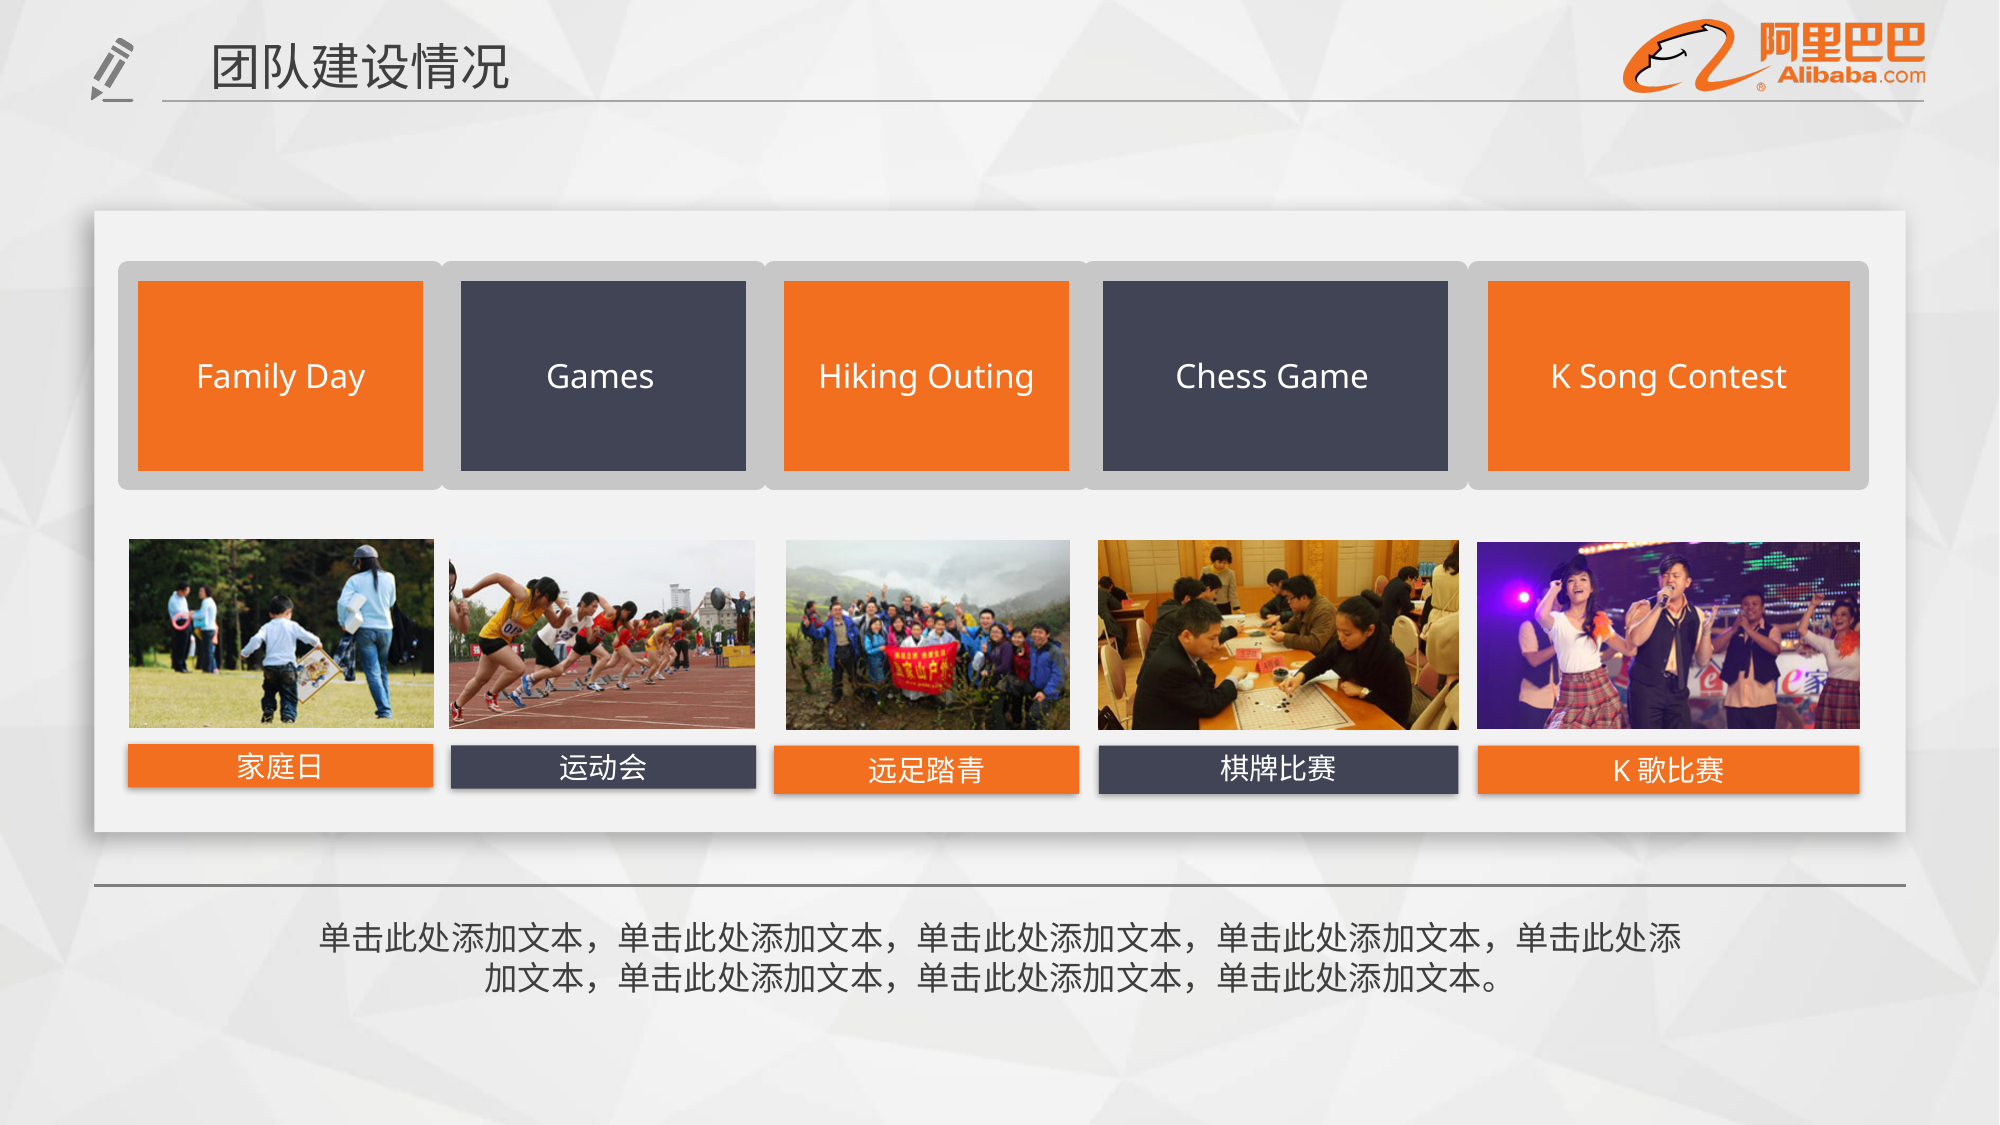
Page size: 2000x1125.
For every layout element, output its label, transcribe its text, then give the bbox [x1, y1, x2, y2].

text_box [93, 52, 115, 82]
text_box [90, 86, 104, 101]
text_box 团队建设情况 [196, 28, 526, 100]
text_box [104, 59, 126, 89]
text_box [102, 98, 134, 102]
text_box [773, 270, 1080, 795]
text_box 单击此处添加文本，单击此处添加文本，单击此处添加文本，单击此处添加文本，单击此处添加文本，单击此处添加文本，单击此处添加文本，单击此处添加文本。 [291, 909, 1709, 1004]
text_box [449, 270, 757, 790]
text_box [1092, 270, 1459, 795]
picture [0, 0, 2000, 1125]
text_box [110, 45, 130, 59]
text_box [92, 209, 1908, 834]
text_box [127, 270, 434, 788]
text_box [115, 37, 134, 52]
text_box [1477, 270, 1860, 795]
